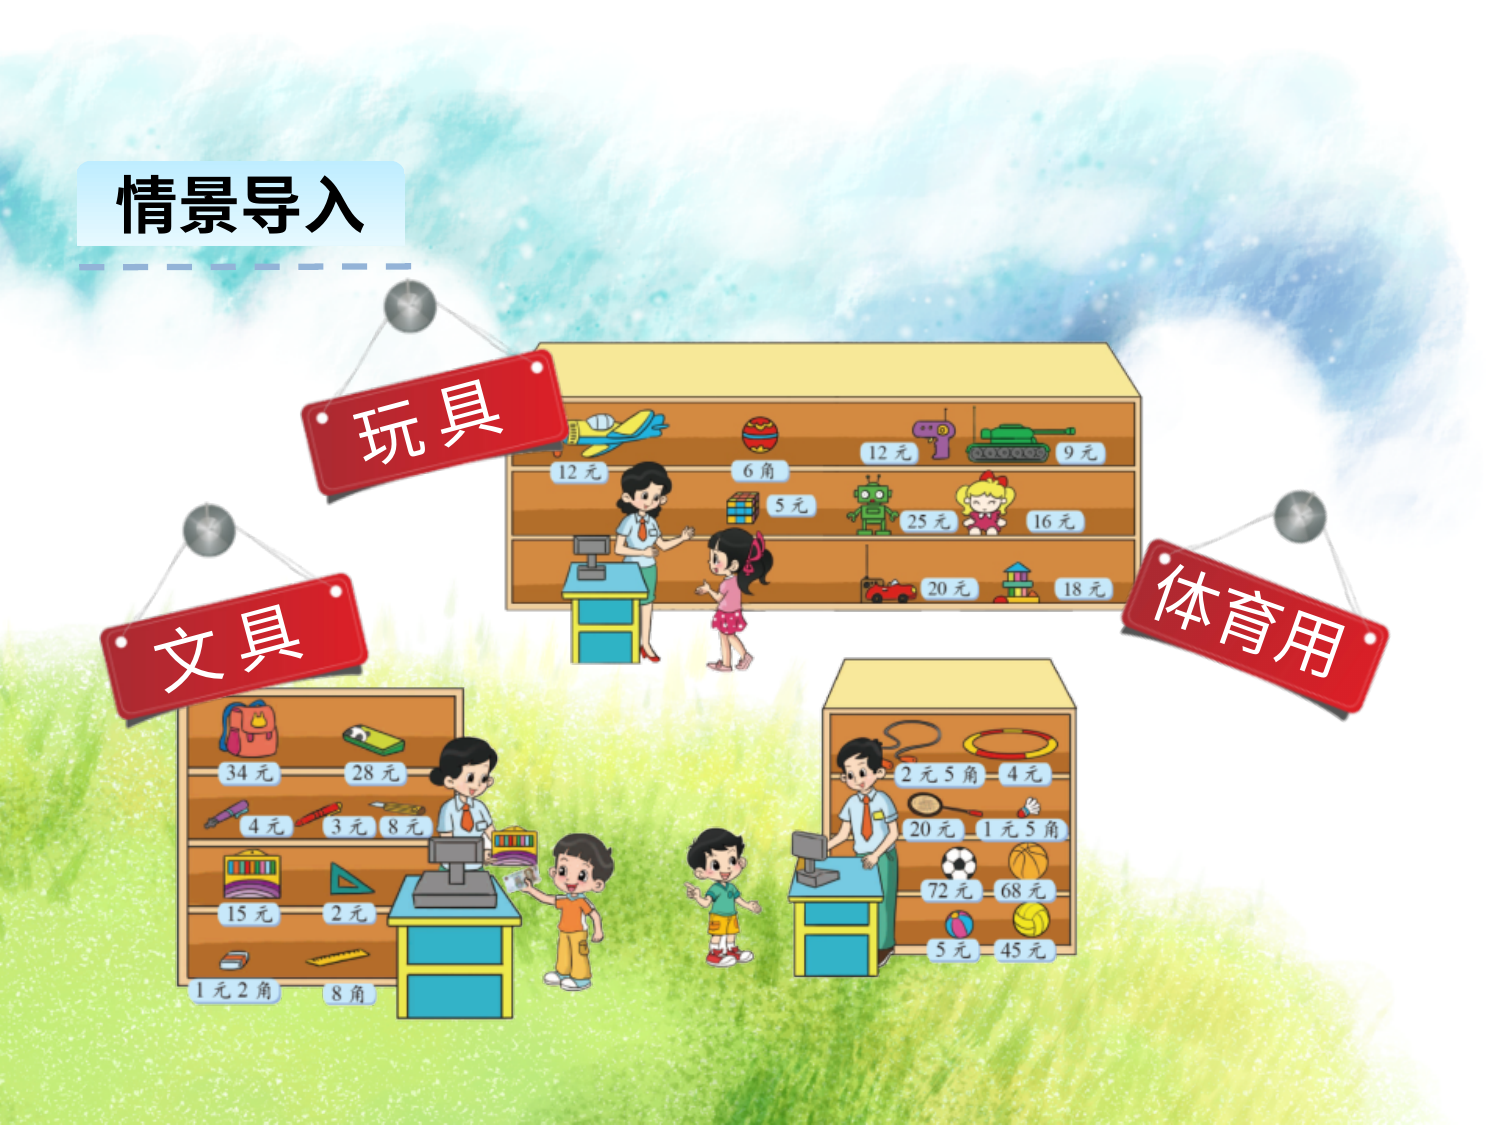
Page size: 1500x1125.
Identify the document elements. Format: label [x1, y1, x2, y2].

text_box [76, 160, 420, 268]
text_box [76, 491, 396, 745]
text_box [276, 266, 597, 521]
text_box [1112, 476, 1432, 731]
picture [0, 0, 1500, 1125]
